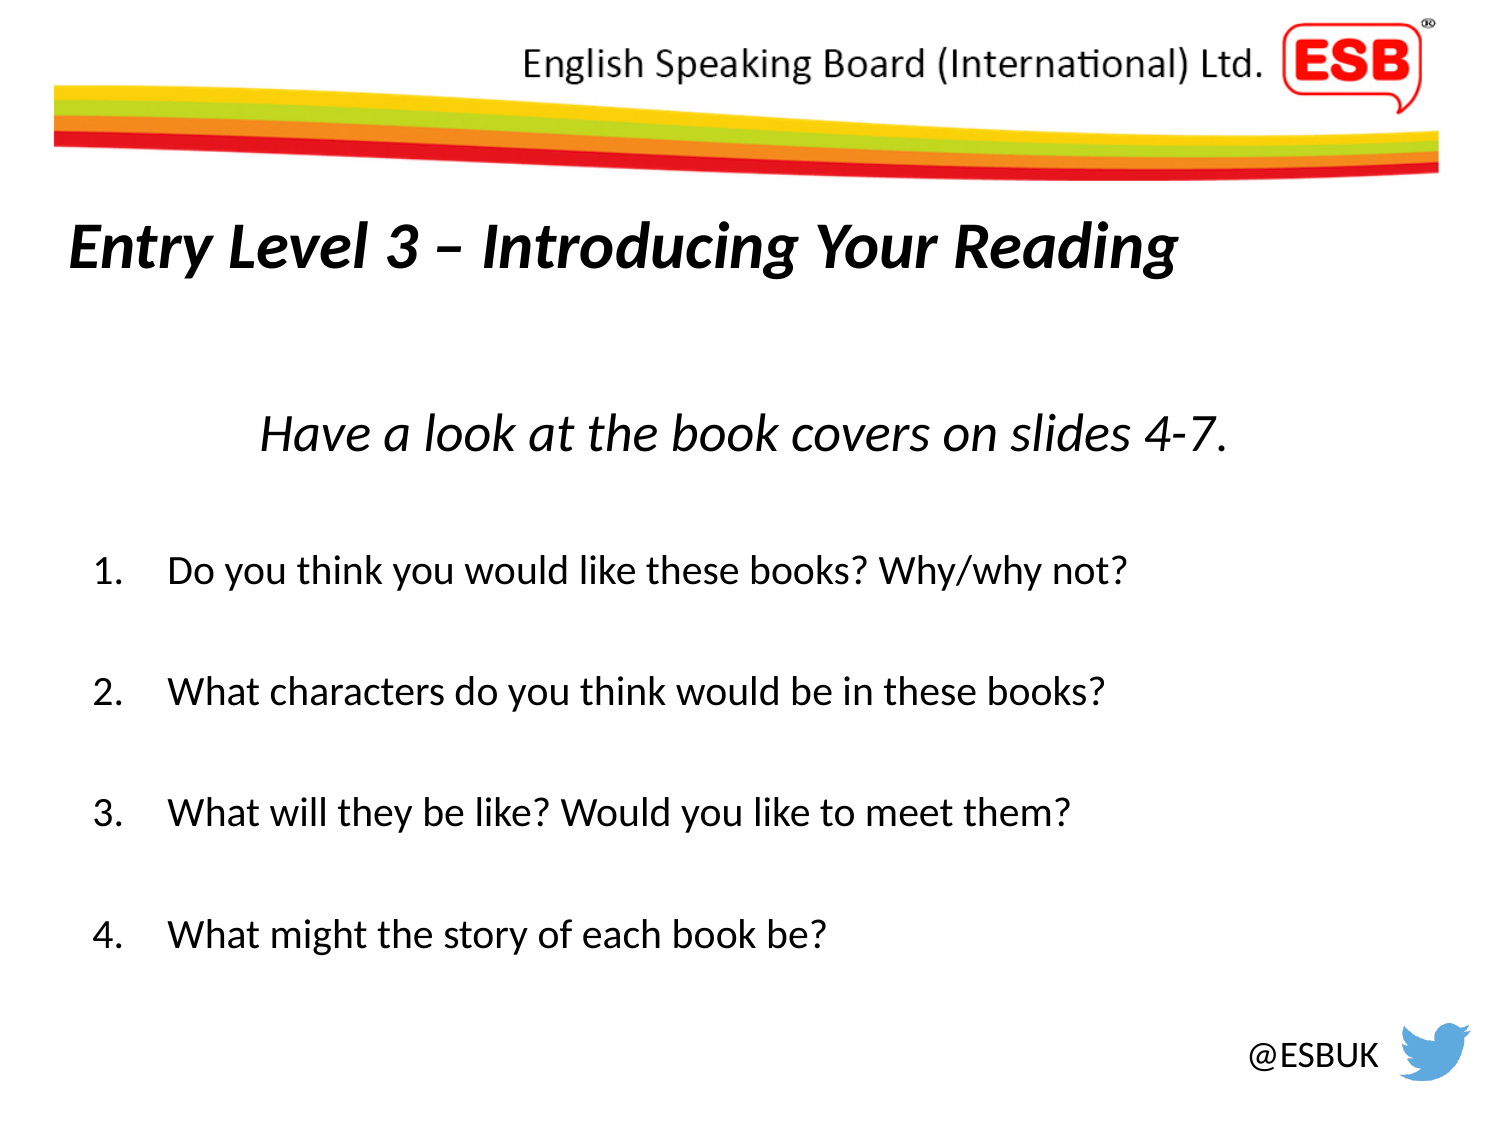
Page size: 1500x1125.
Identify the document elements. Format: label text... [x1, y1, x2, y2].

picture [1399, 1023, 1471, 1081]
text_box Entry Level 3 – Introducing Your Reading [53, 188, 1424, 291]
subtitle Have a look at the book covers on slides 4-7. Do you think you would like these books? Why/why not? What characters do you think would be in these books? What will they be like? Would you like to meet them? What might the story of each book be? [77, 397, 1422, 988]
picture [0, 0, 1500, 189]
